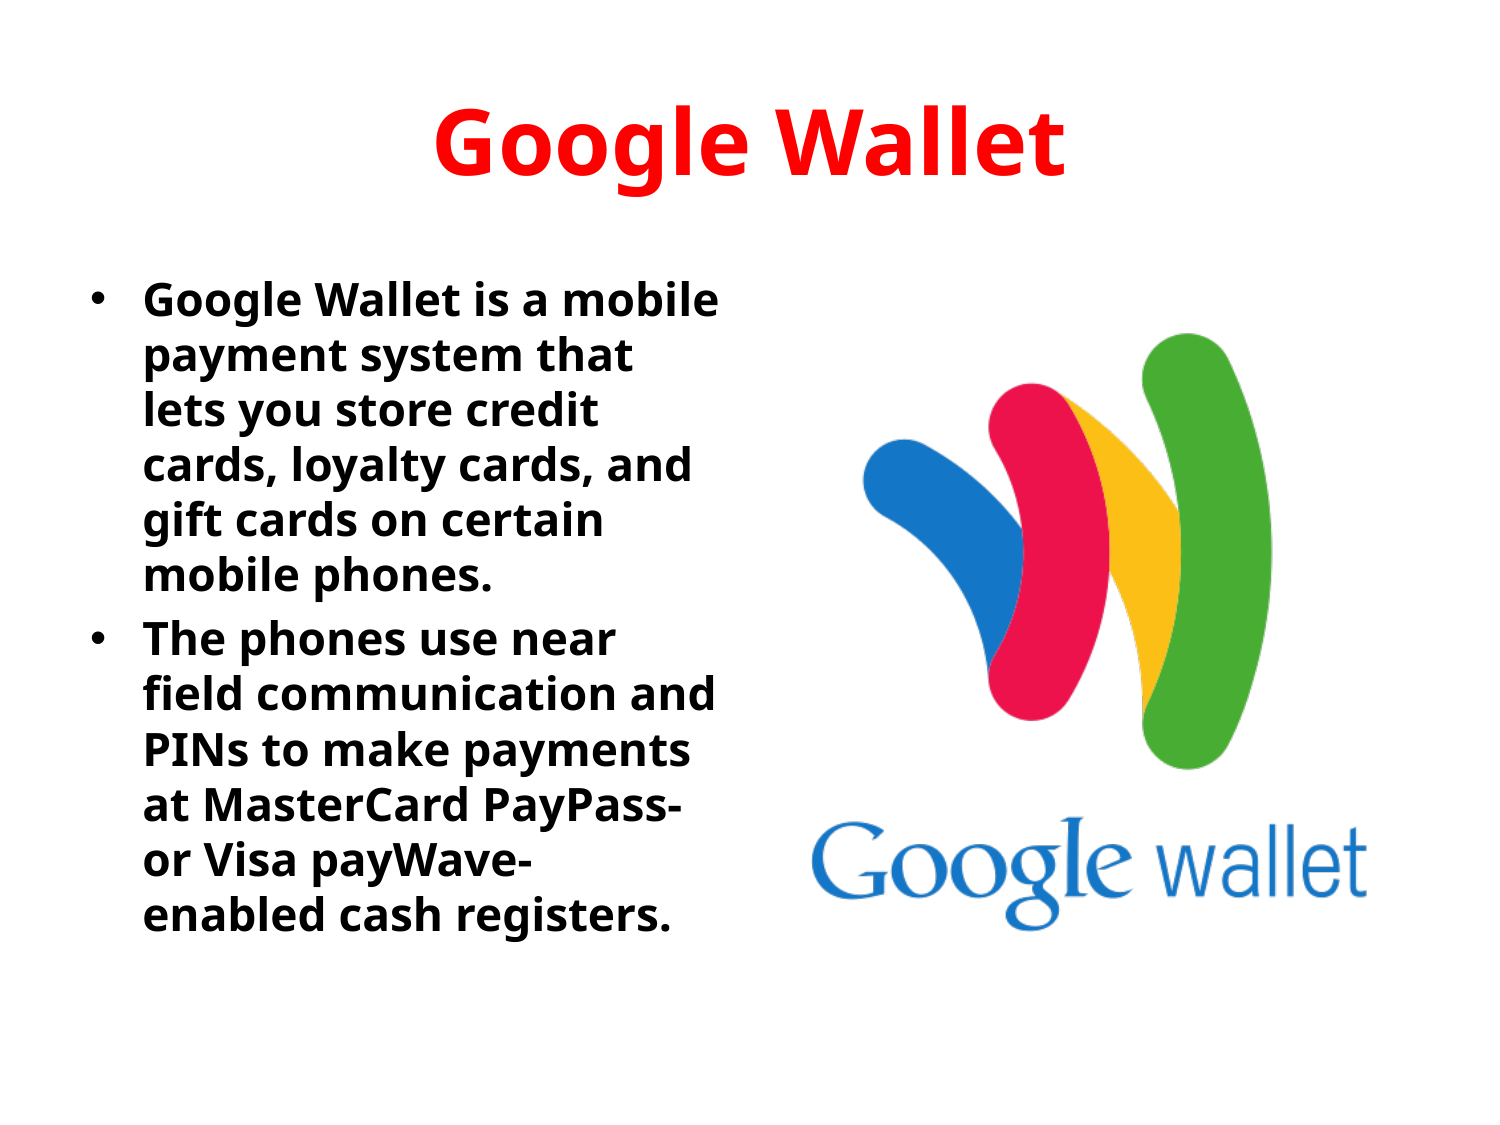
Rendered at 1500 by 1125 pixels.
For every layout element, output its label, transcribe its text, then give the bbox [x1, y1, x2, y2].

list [762, 262, 1426, 1006]
list Google Wallet is a mobile payment system that lets you store credit cards, loyalty cards, and gift cards on certain mobile phones. The phones use near field communication and PINs to make payments at MasterCard PayPass- or Visa payWave- enabled cash registers. [75, 262, 738, 1005]
title Google Wallet [75, 45, 1425, 233]
